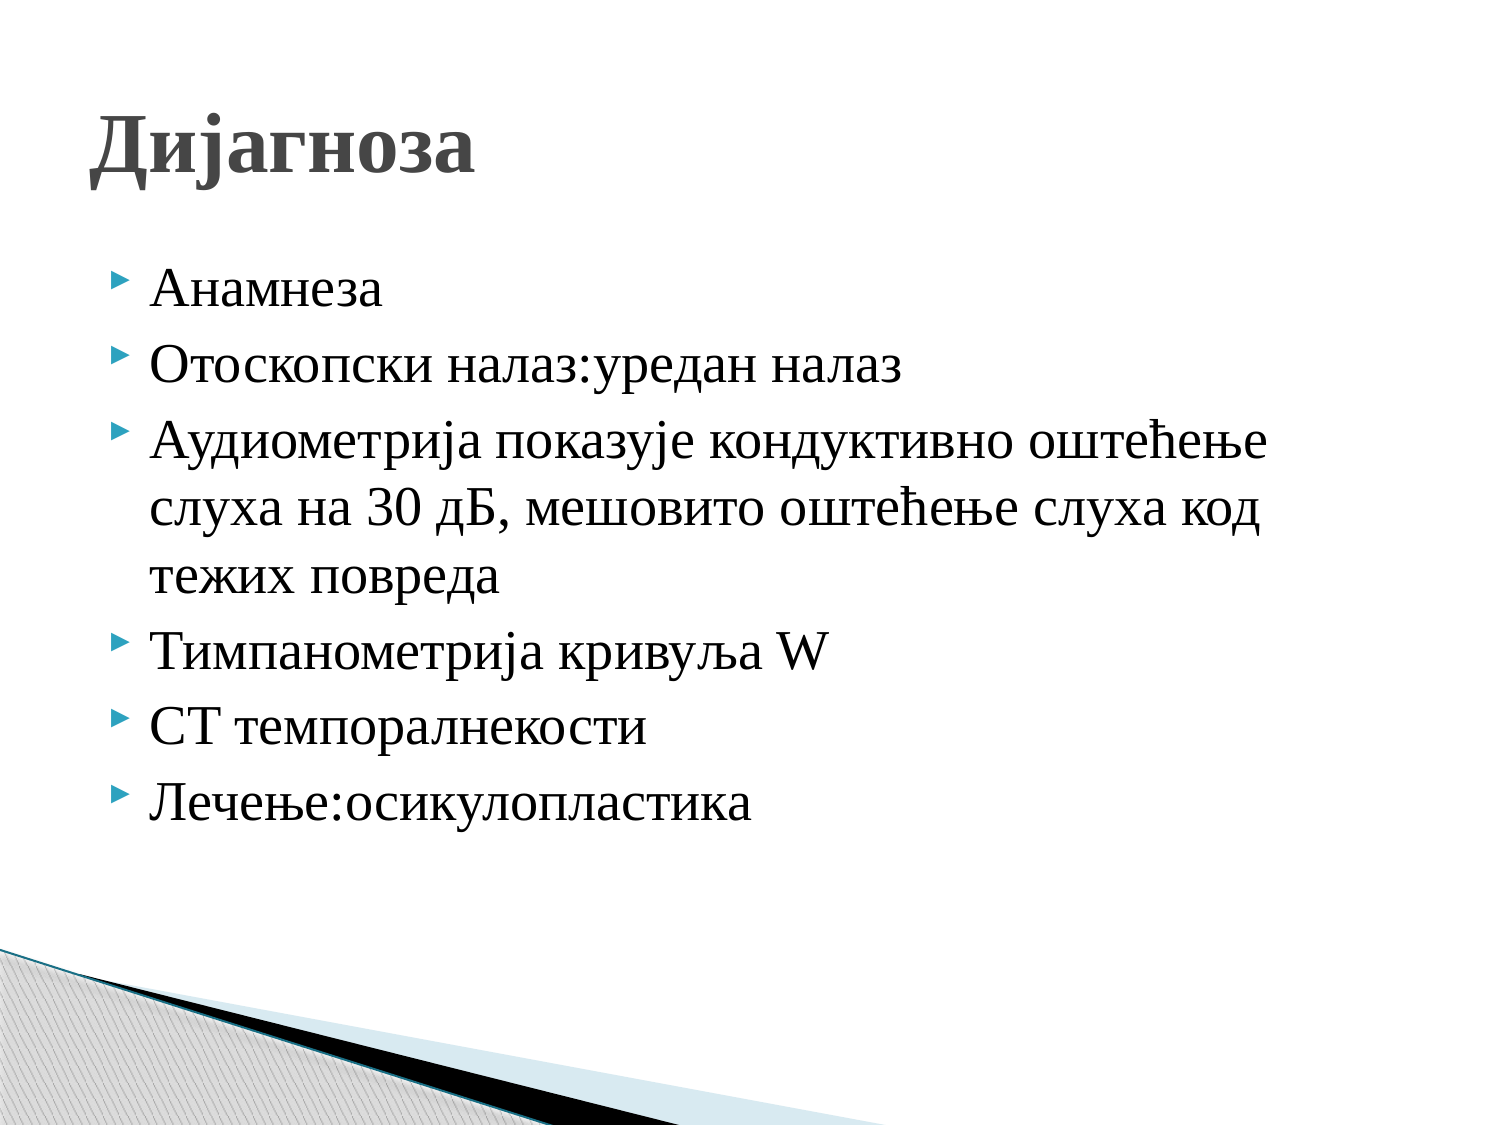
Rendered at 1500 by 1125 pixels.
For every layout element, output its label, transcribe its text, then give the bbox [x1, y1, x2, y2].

title Дијагноза [75, 45, 1425, 233]
list Анамнеза Отоскопски налаз:уредан налаз Аудиометрија показује кондуктивно оштећење слуха на 30 дБ, мешовито оштећење слуха код тежих повреда Тимпанометрија кривуља W CT темпоралнекости Лечење:осикулопластика [74, 242, 1426, 986]
